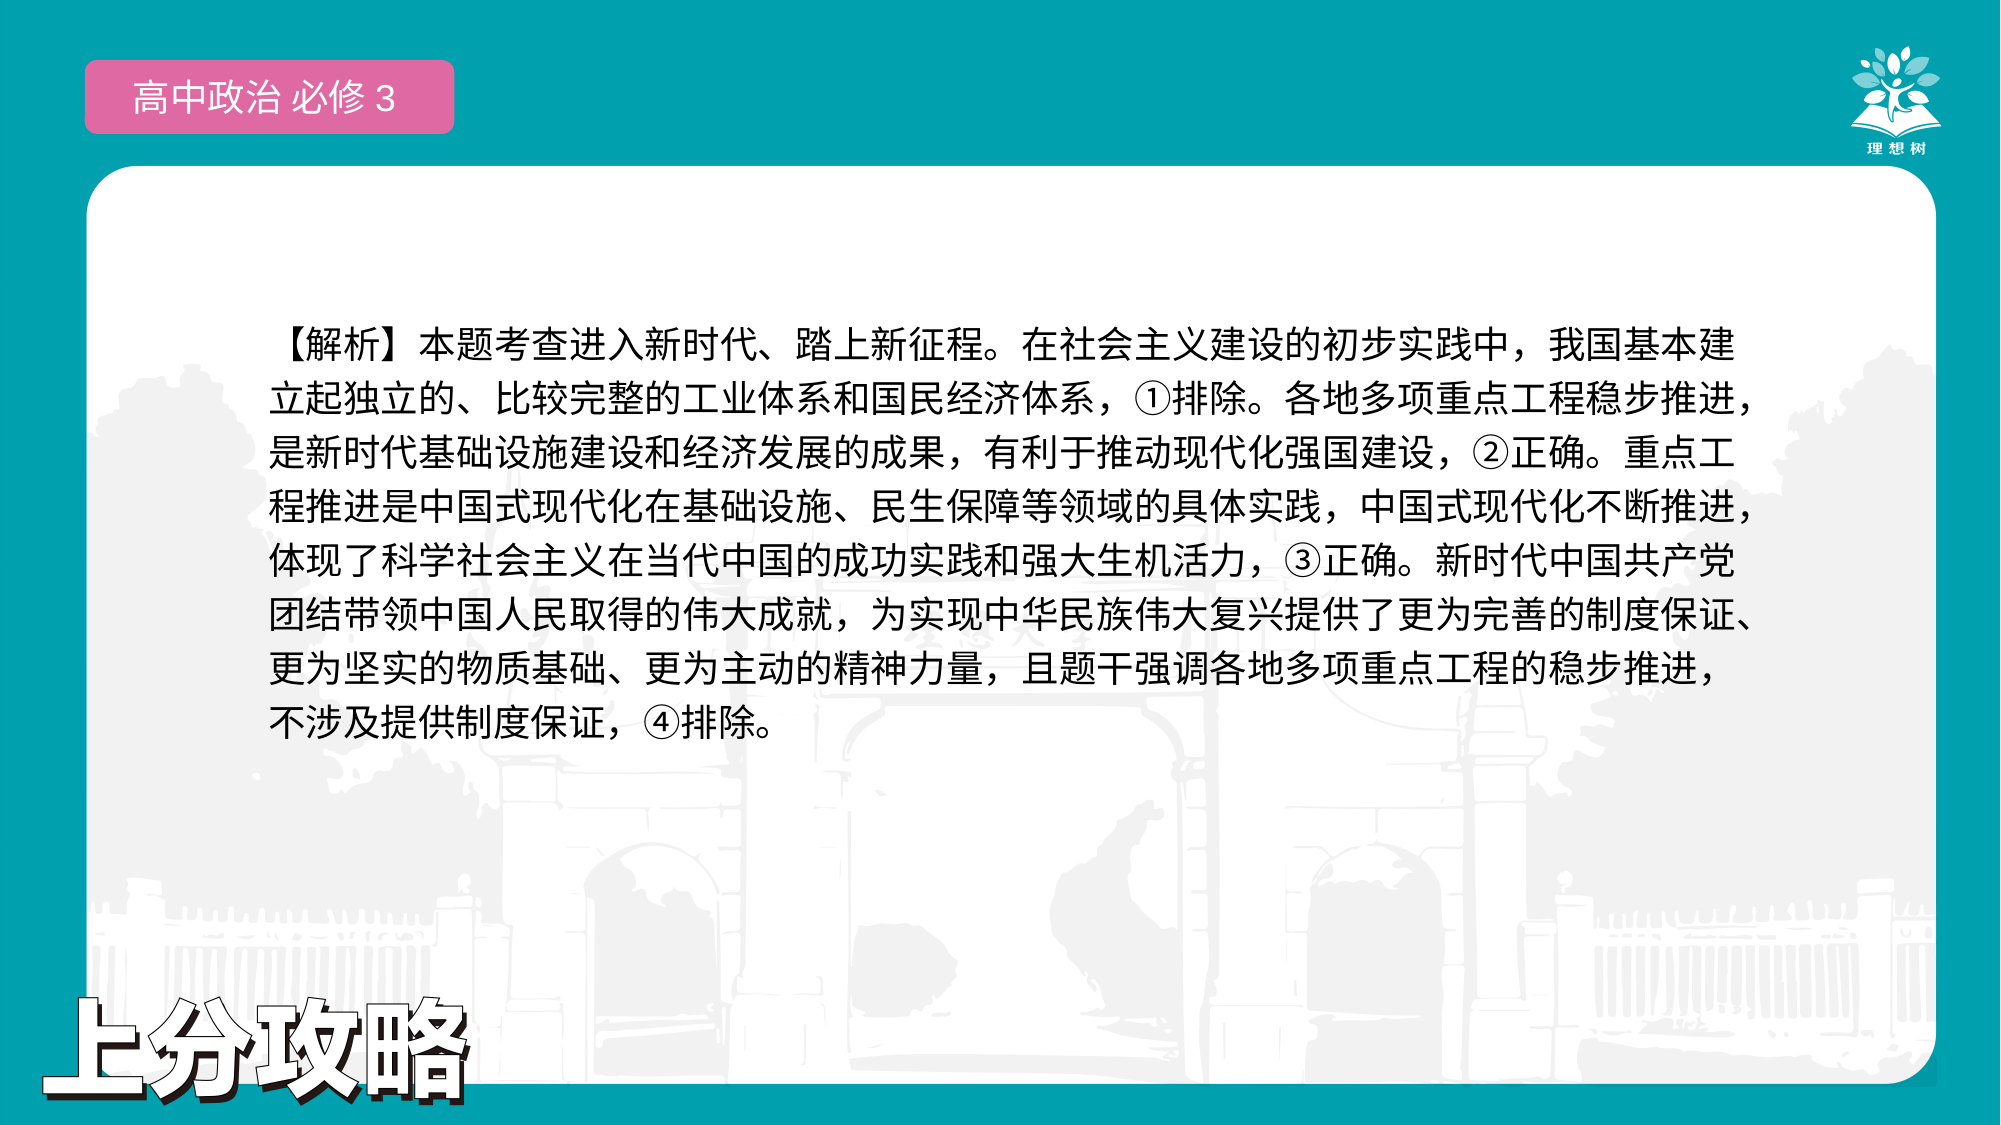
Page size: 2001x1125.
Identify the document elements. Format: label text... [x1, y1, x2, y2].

text_box 高中政治 必修3 [83, 58, 456, 135]
text_box 【解析】本题考查进入新时代、踏上新征程。在社会主义建设的初步实践中，我国基本建立起独立的、比较完整的工业体系和国民经济体系，①排除。各地多项重点工程稳步推进，是新时代基础设施建设和经济发展的成果，有利于推动现代化强国建设，②正确。重点工程推进是中国式现代化在基础设施、民生保障等领域的具体实践，中国式现代化不断推进，体现了科学社会主义在当代中国的成功实践和强大生机活力，③正确。新时代中国共产党团结带领中国人民取得的伟大成就，为实现中华民族伟大复兴提供了更为完善的制度保证、更为坚实的物质基础、更为主动的精神力量，且题干强调各地多项重点工程的稳步推进，不涉及提供制度保证，④排除。 [253, 304, 1751, 752]
picture [0, 0, 2001, 1125]
